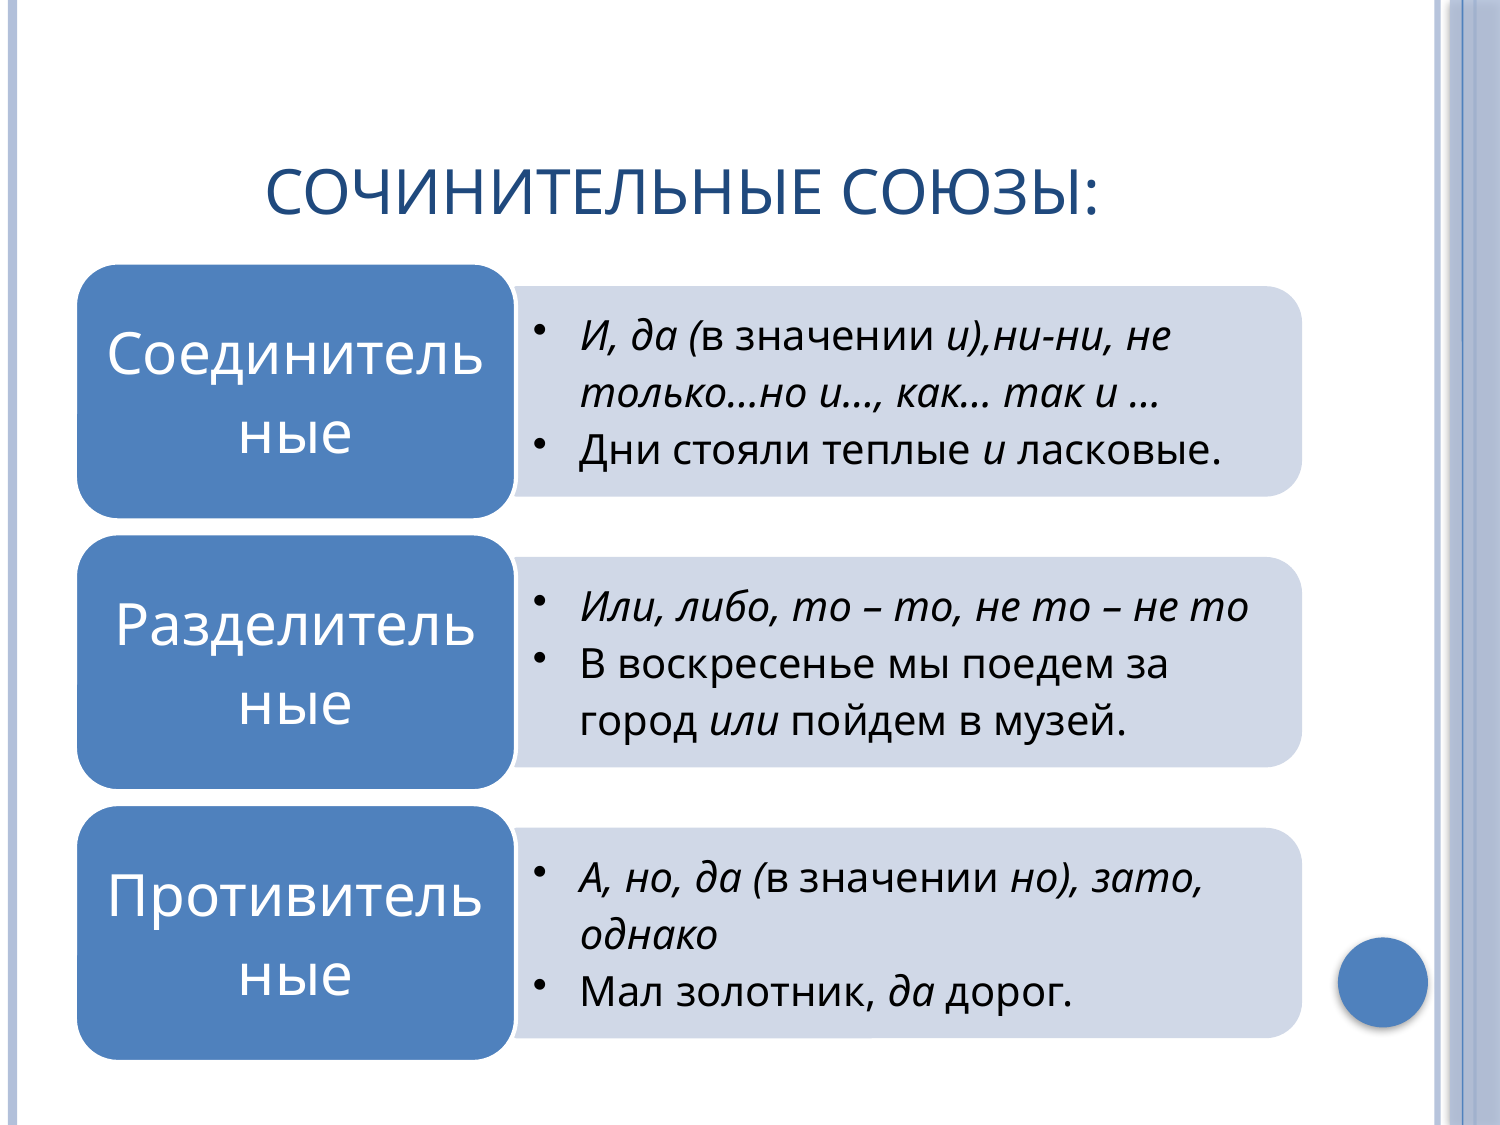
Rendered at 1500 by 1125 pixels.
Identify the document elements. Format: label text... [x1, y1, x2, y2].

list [74, 261, 1301, 1063]
title Сочинительные союзы: [70, 46, 1296, 235]
